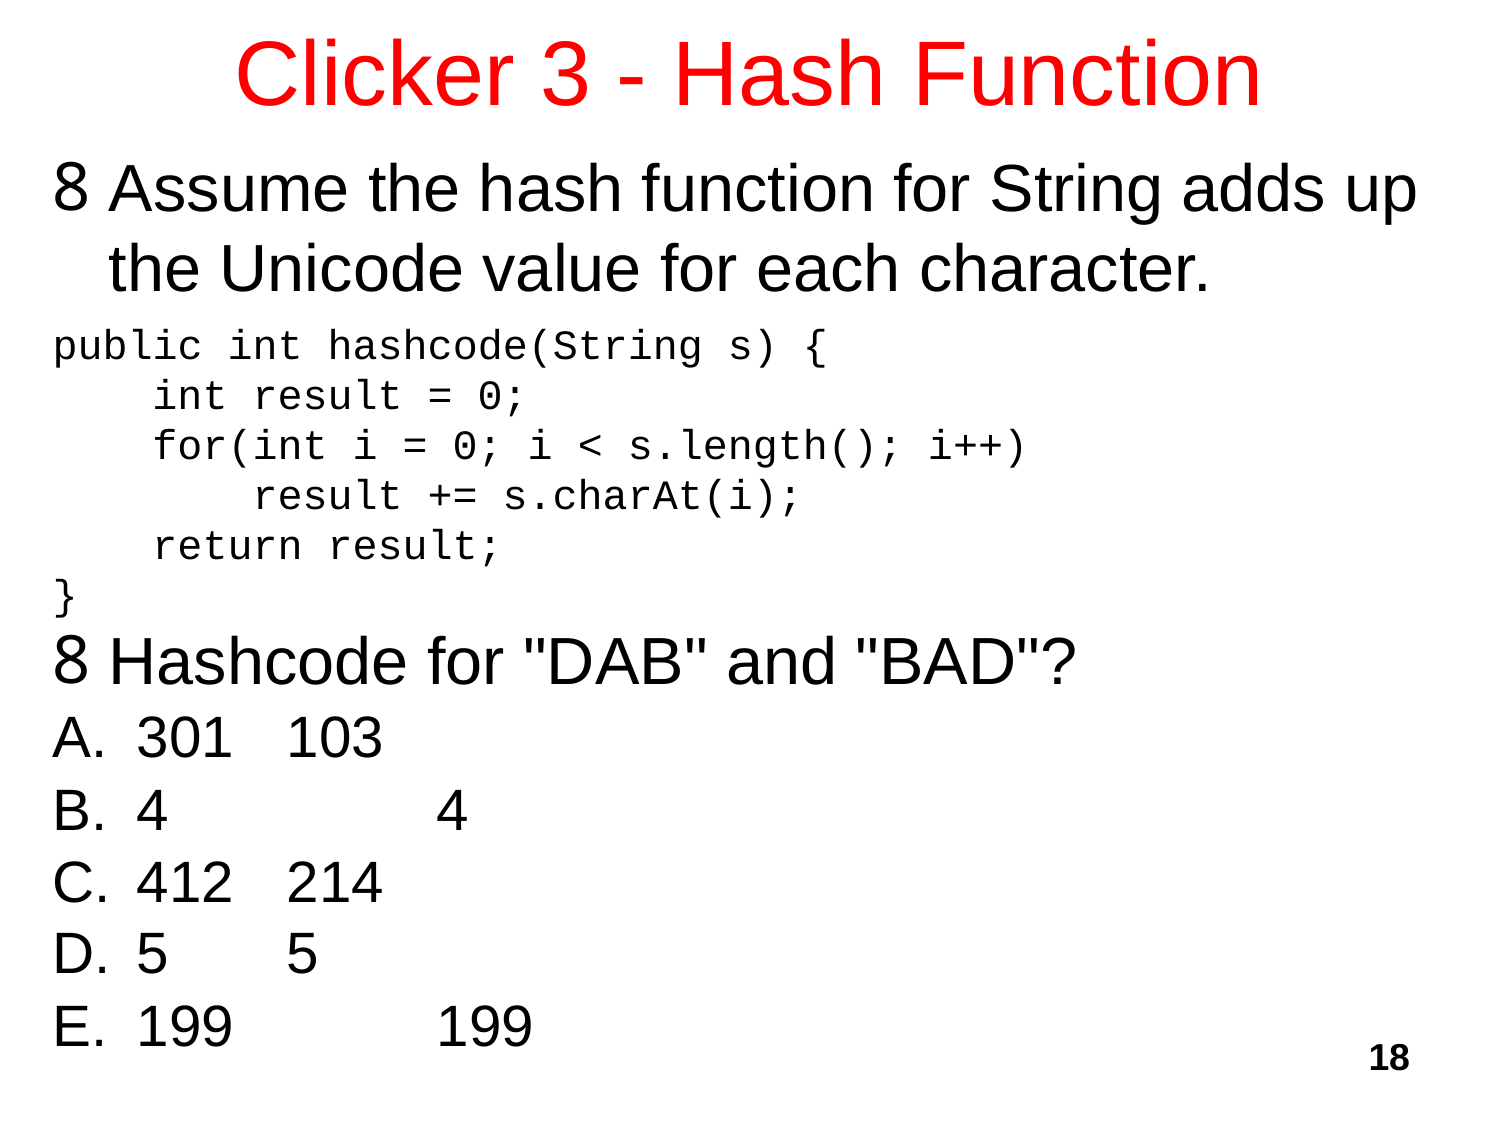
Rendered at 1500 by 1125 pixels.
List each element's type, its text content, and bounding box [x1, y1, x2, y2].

title Clicker 3 - Hash Function [112, 0, 1388, 137]
list Assume the hash function for String adds up the Unicode value for each character. public int hashcode(String s) { int result = 0; for(int i = 0; i < s.length(); i++) result += s.charAt(i); return result; } Hashcode for "DAB" and "BAD"? 301 103 4 4 412 214 5 5 199 199 [37, 137, 1463, 1038]
slide_number 18 [1112, 1024, 1426, 1101]
